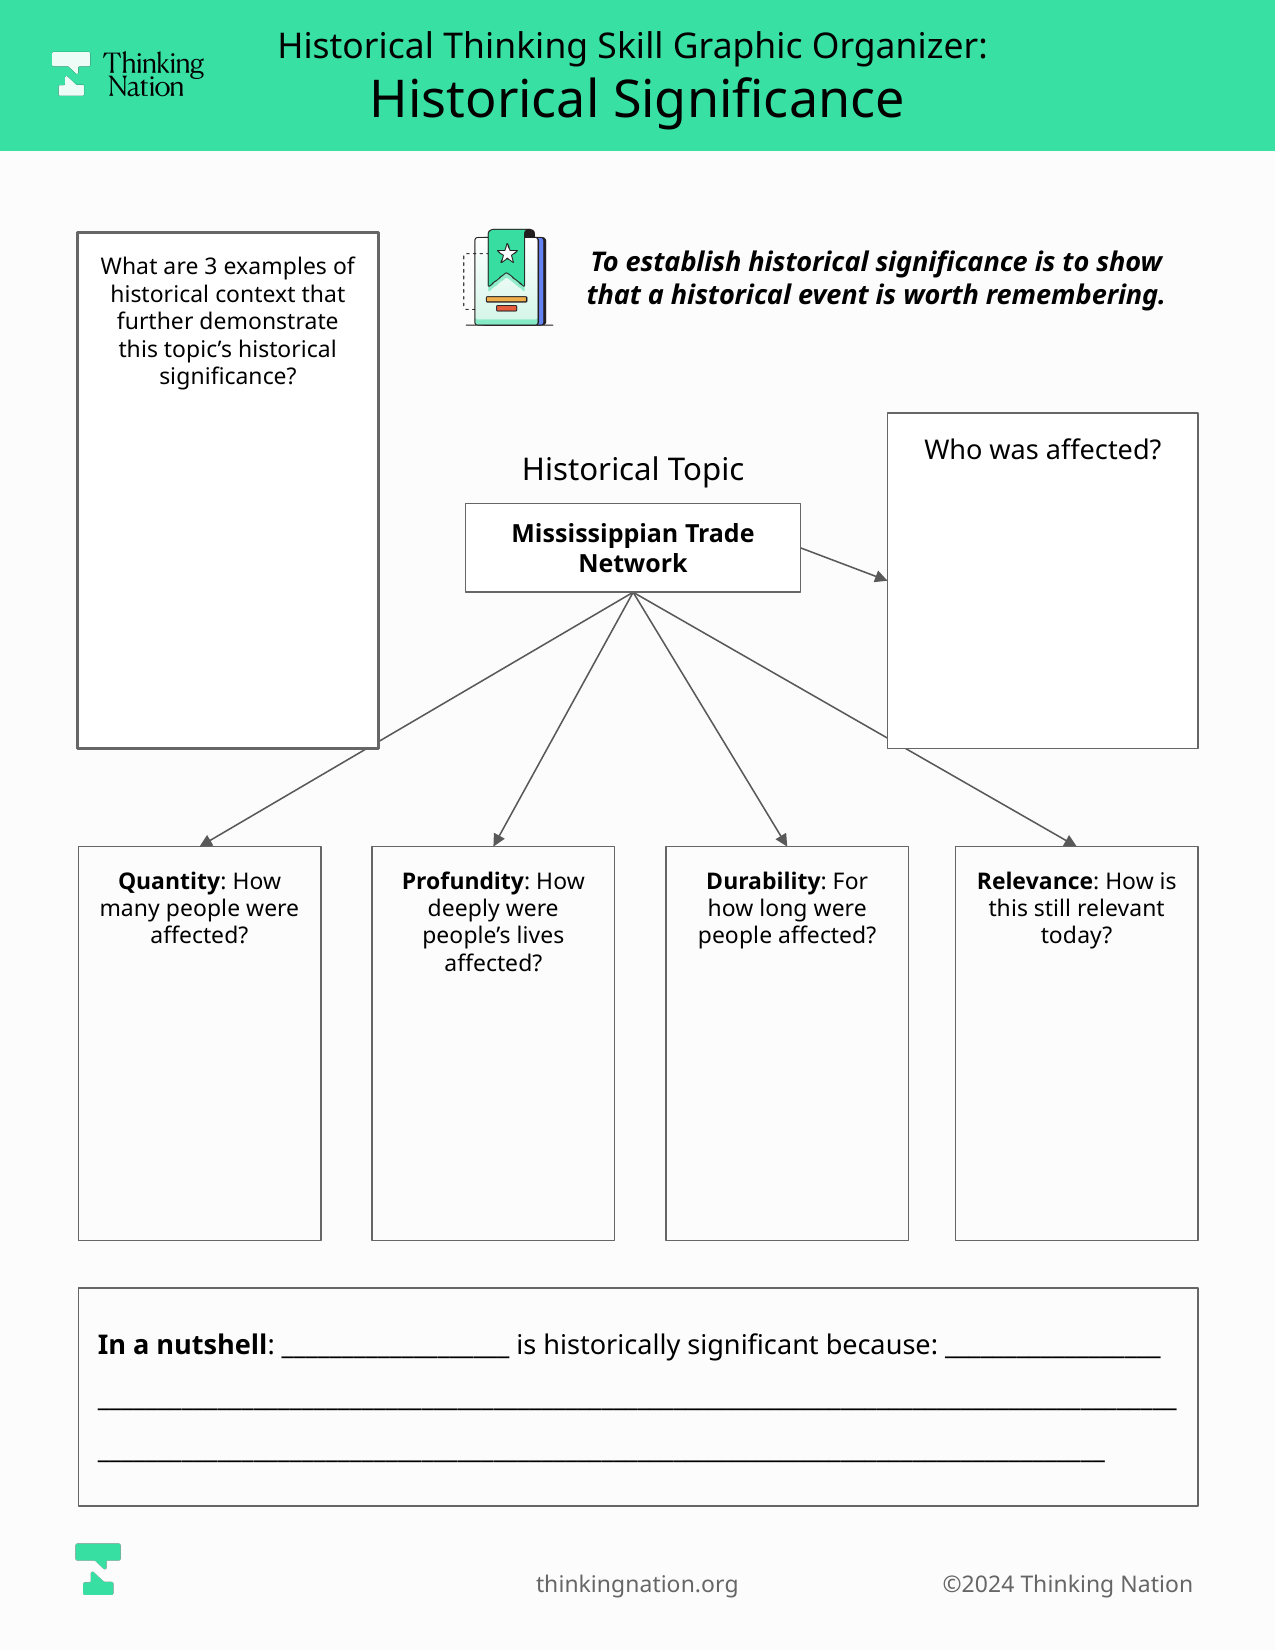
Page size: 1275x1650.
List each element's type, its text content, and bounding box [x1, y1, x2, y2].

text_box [199, 592, 491, 847]
text_box Relevance: How is this still relevant today? [955, 846, 1198, 1241]
text_box Quantity: How many people were affected? [78, 846, 321, 1241]
text_box Profundity: How deeply were people’s lives affected? [372, 855, 615, 1241]
text_box Durability: For how long were people affected? [666, 855, 909, 1241]
text_box Mississippian Trade Network [465, 503, 801, 590]
text_box thinkingnation.org [486, 1553, 789, 1605]
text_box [791, 592, 1077, 847]
text_box ©2024 Thinking Nation [907, 1553, 1210, 1605]
text_box In a nutshell: ___________________ is historically significant because: __________________ ______________________________________________________________________________________________________________________________________________________________________________ [78, 1288, 1198, 1506]
picture [62, 1533, 134, 1605]
text_box Historical Thinking Skill Graphic Organizer: Historical Significance [0, 0, 1275, 151]
text_box To establish historical significance is to show that a historical event is worth remembering. [580, 218, 1198, 336]
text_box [632, 592, 788, 847]
picture [35, 37, 210, 110]
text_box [493, 592, 630, 847]
picture [440, 209, 576, 345]
text_box What are 3 examples of historical context that further demonstrate this topic’s historical significance? [77, 232, 379, 749]
text_box Who was affected? [887, 413, 1198, 749]
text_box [800, 547, 888, 582]
text_box Historical Topic [493, 429, 774, 499]
